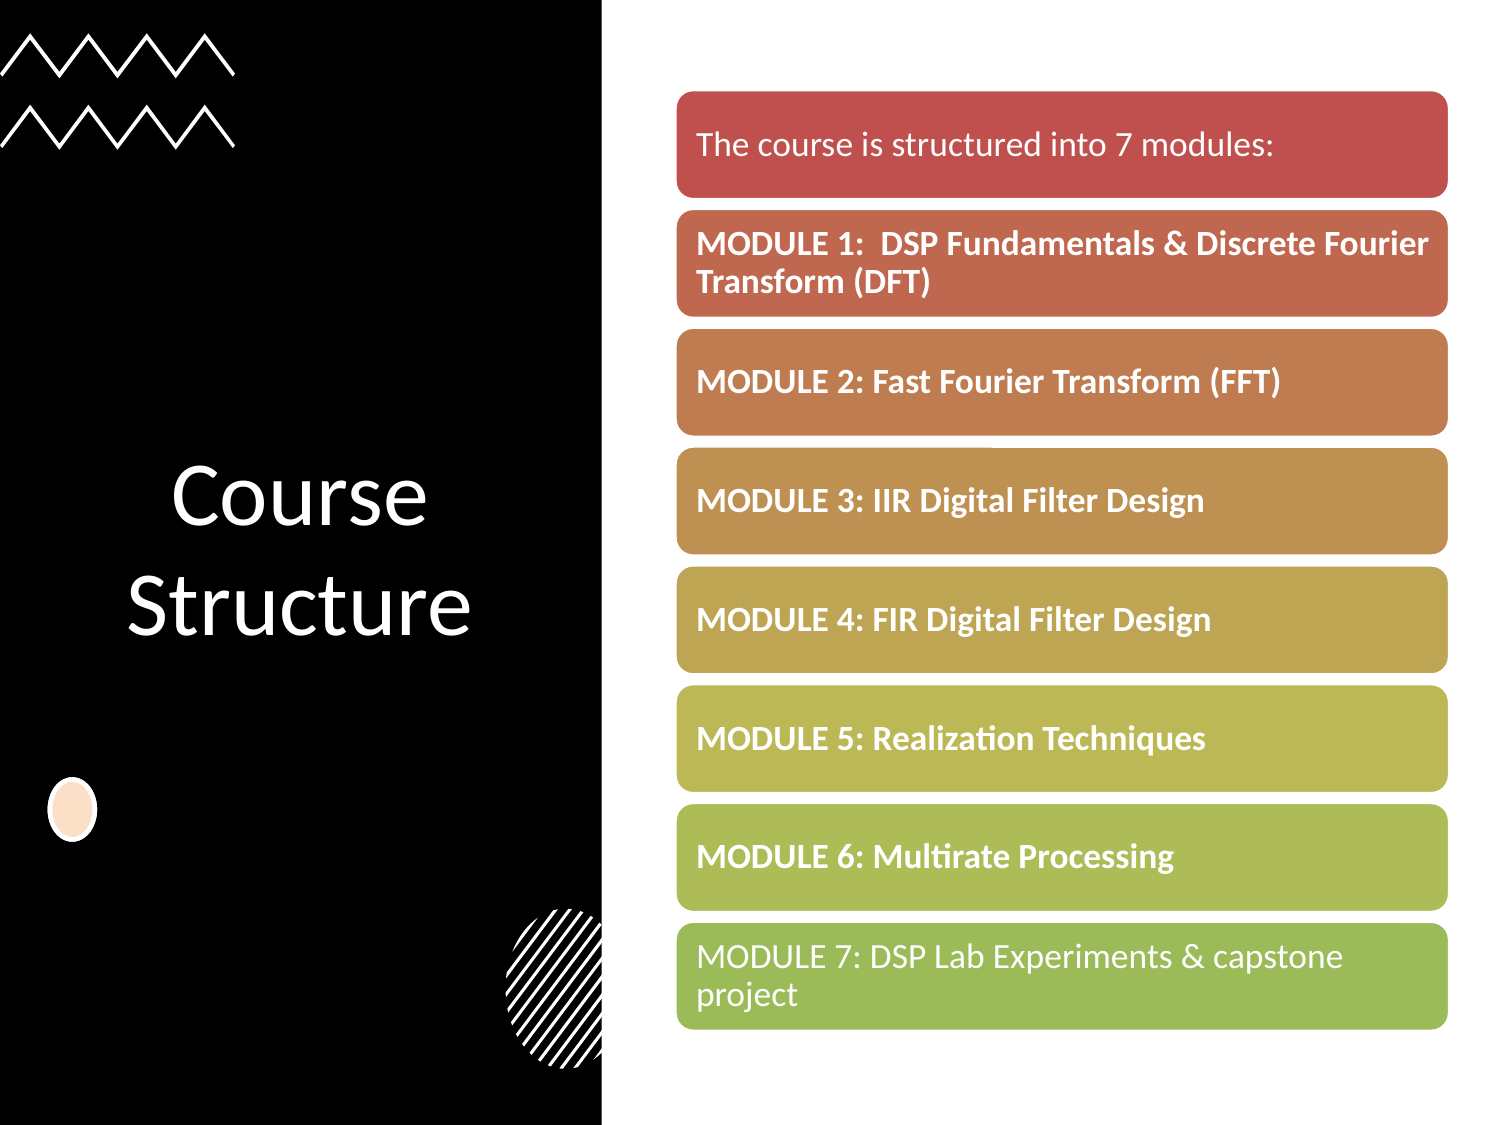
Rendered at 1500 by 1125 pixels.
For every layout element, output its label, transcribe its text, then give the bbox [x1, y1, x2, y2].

text_box [604, 0, 1500, 1125]
title Course Structure [103, 196, 497, 892]
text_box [0, 33, 236, 150]
text_box [0, 0, 604, 1125]
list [674, 78, 1451, 1043]
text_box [505, 908, 626, 1069]
text_box [47, 777, 97, 842]
